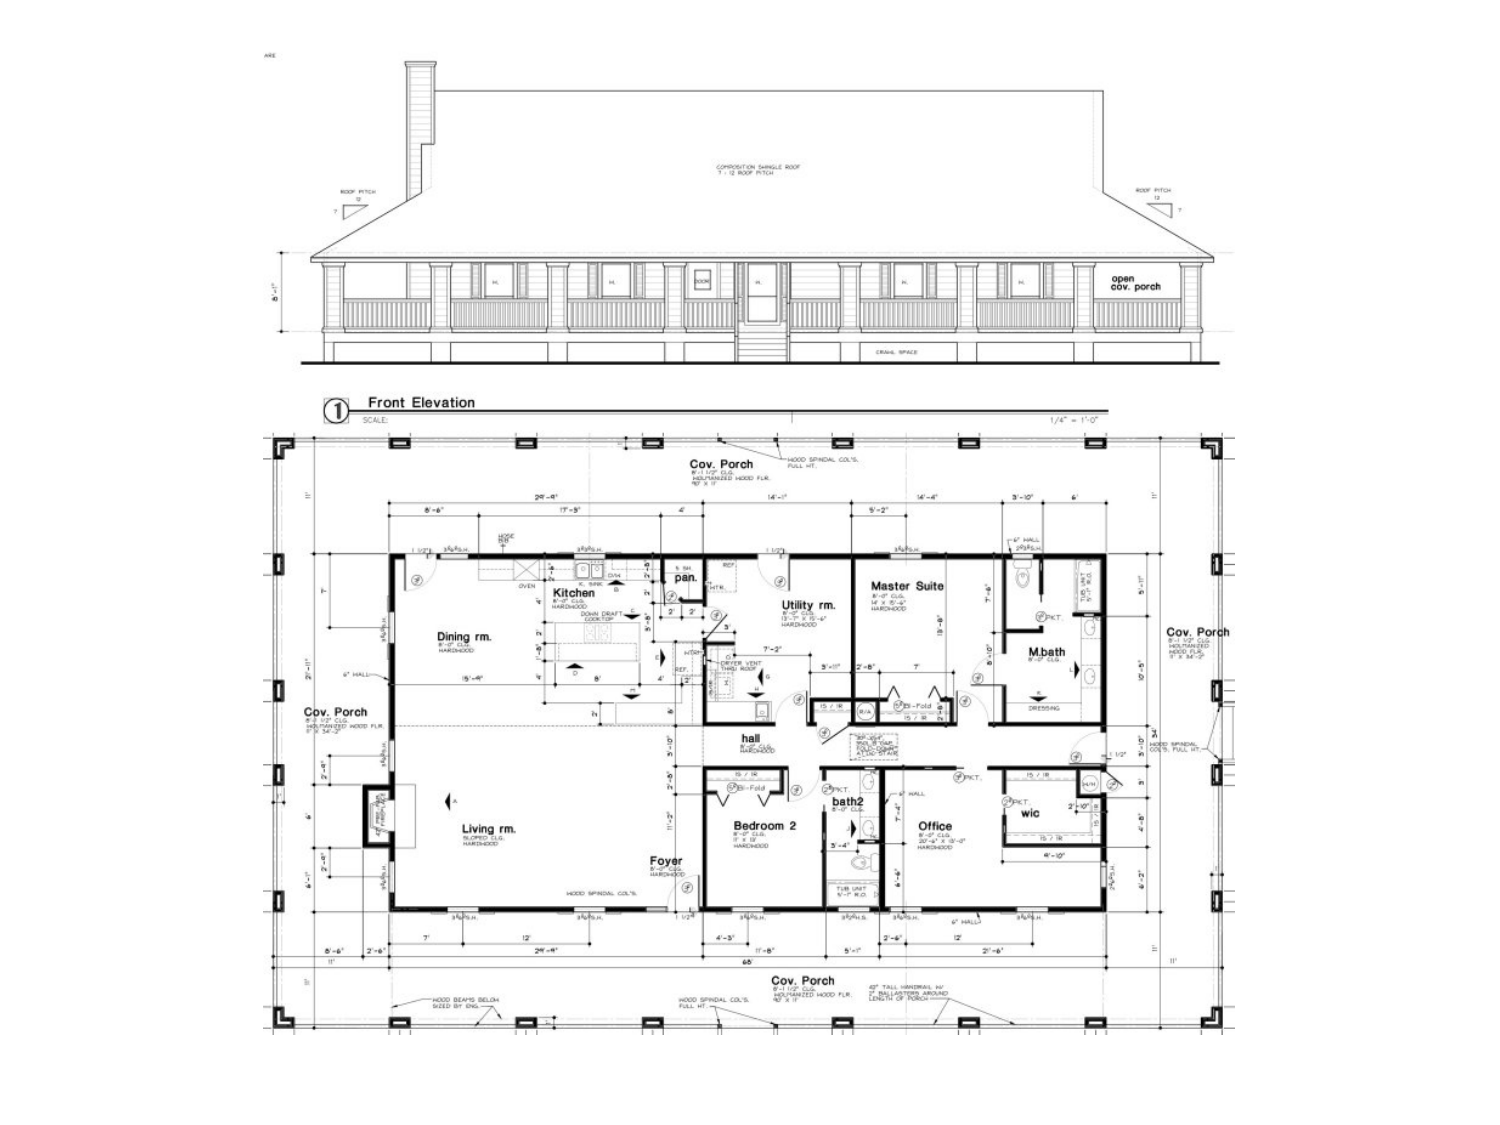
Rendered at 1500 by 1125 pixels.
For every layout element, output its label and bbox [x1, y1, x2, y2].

picture [263, 42, 1235, 1036]
